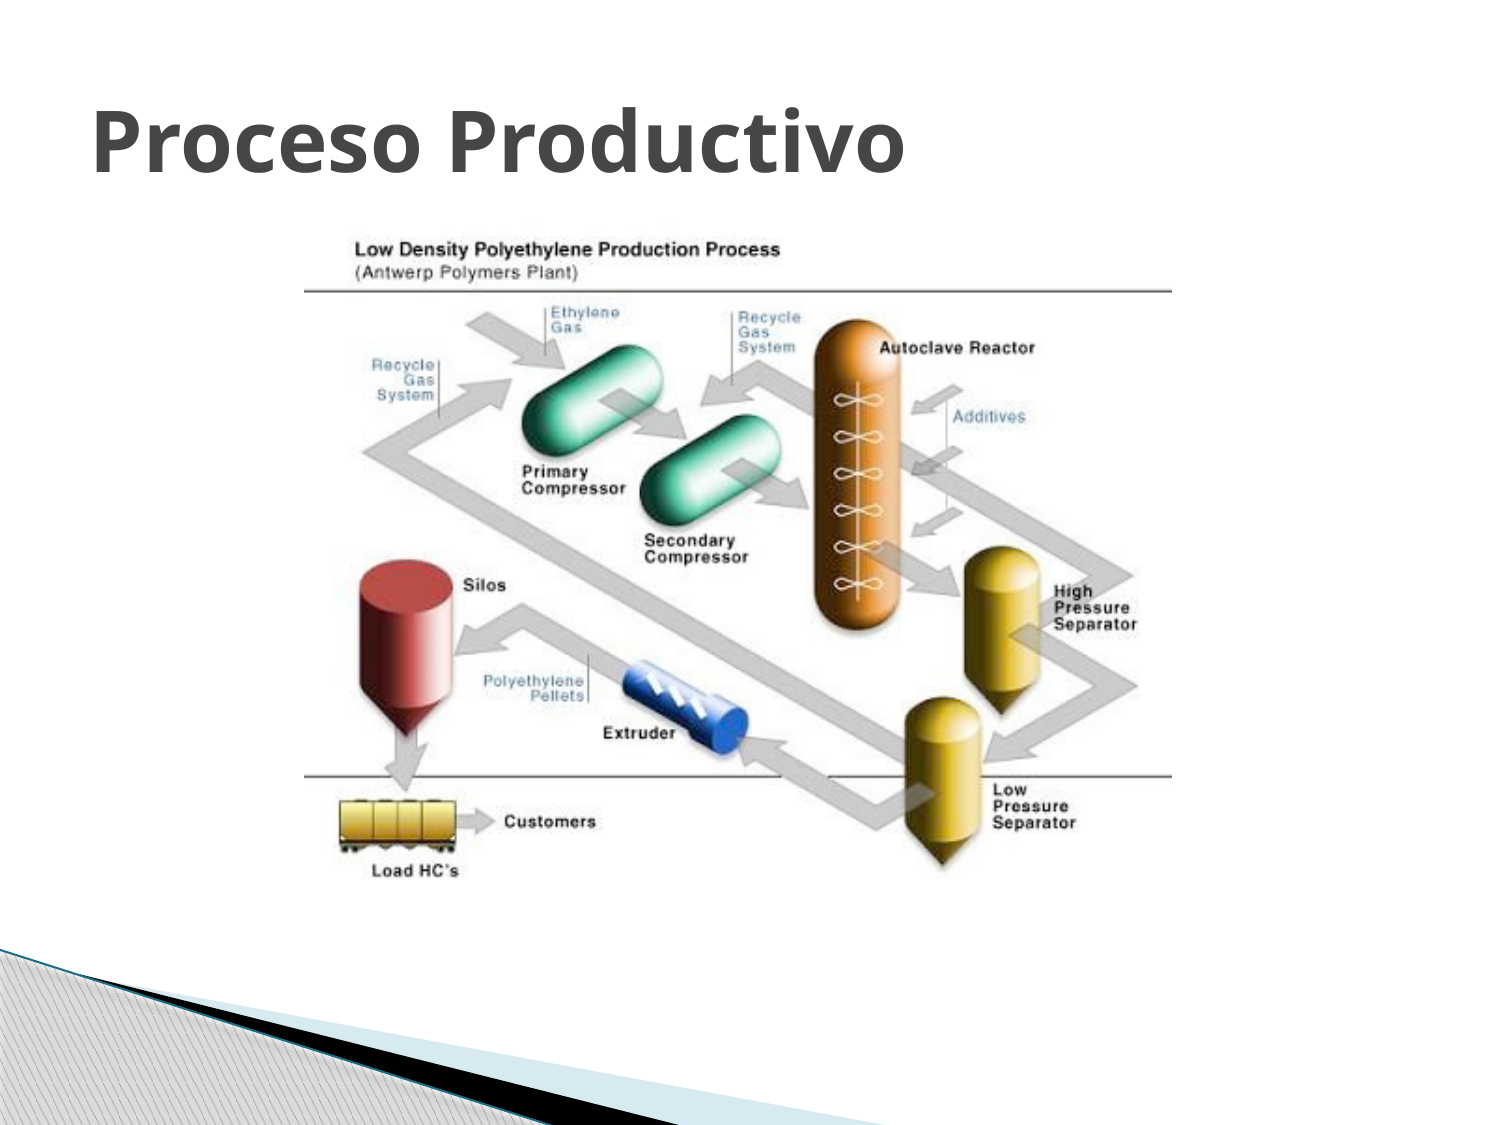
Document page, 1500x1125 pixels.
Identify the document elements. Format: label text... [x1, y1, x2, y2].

picture [304, 222, 1172, 895]
title Proceso Productivo [75, 45, 1425, 233]
